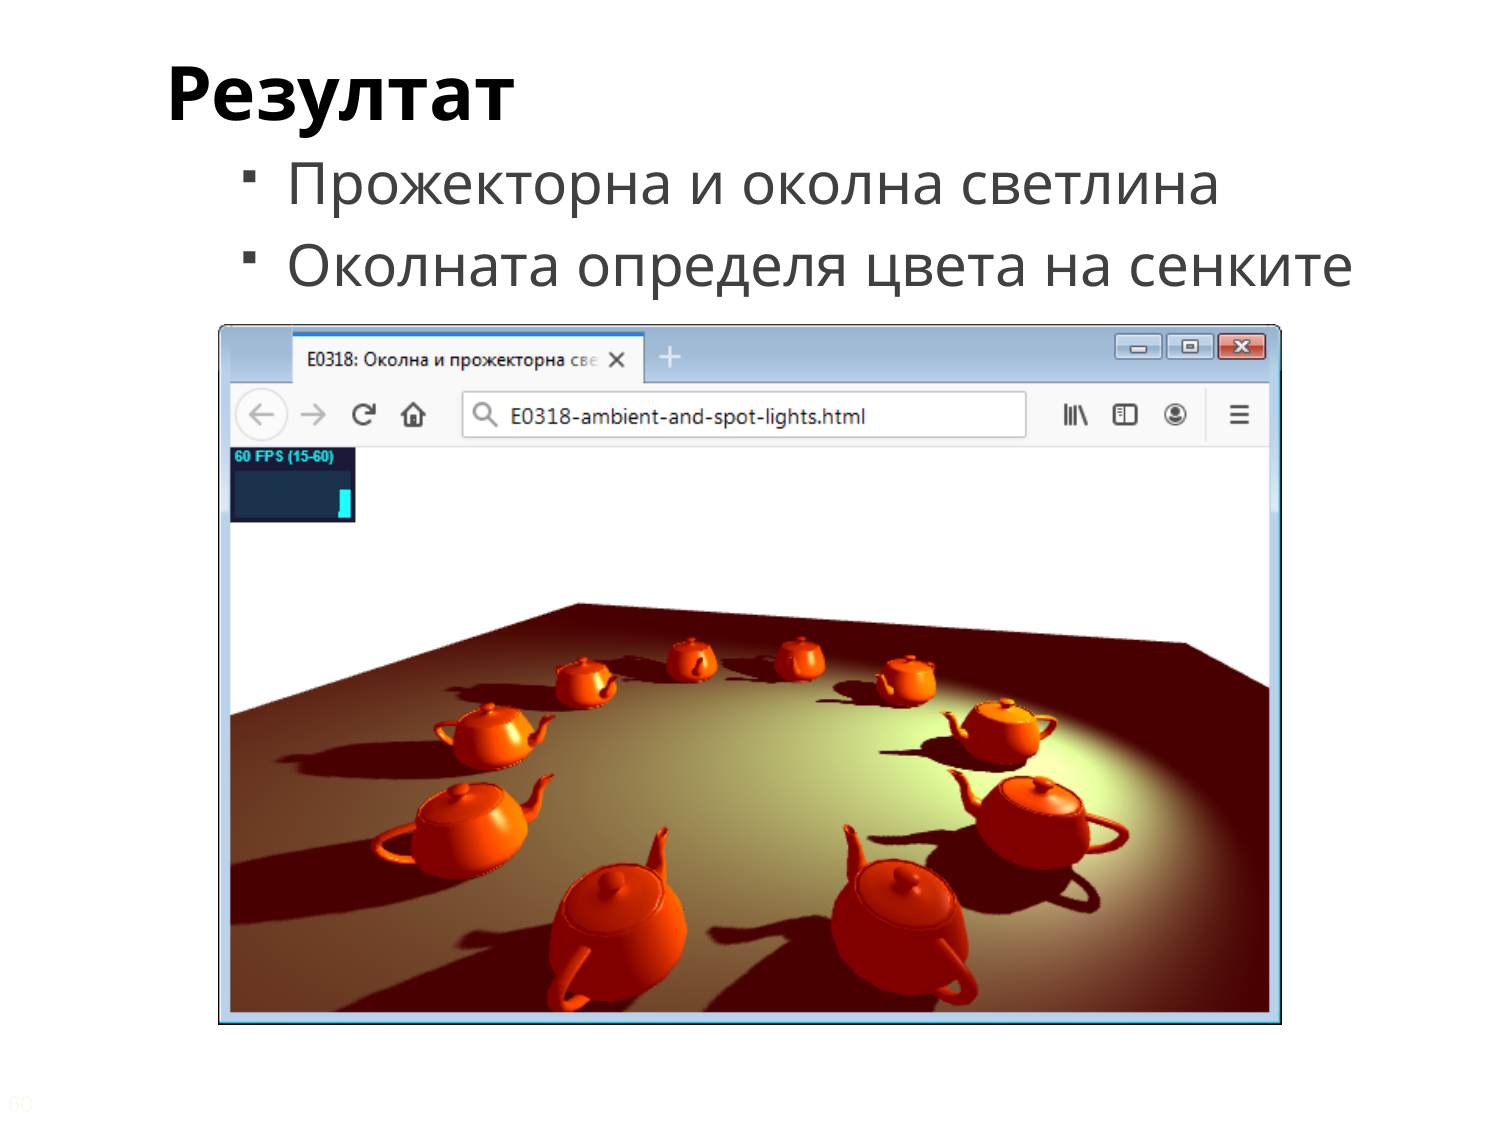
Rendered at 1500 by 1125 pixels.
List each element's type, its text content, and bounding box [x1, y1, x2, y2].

list Резултат Прожекторна и околна светлина Околната определя цвета на сенките [150, 37, 1488, 1113]
picture [218, 324, 1282, 1026]
